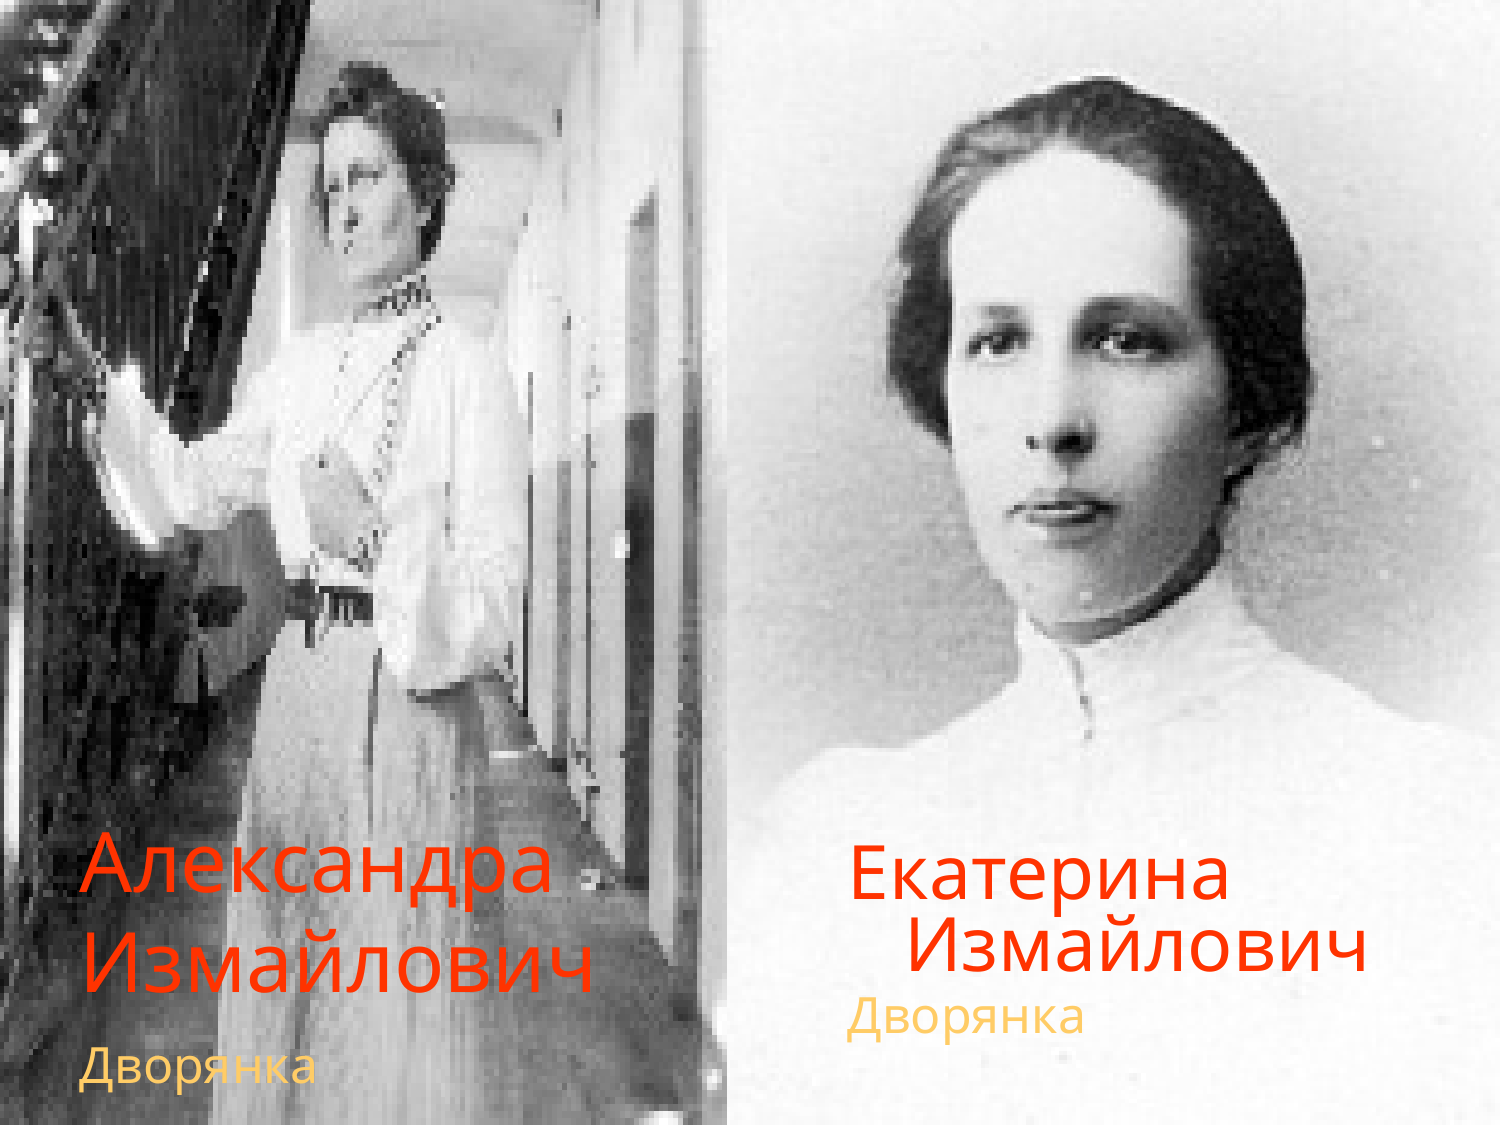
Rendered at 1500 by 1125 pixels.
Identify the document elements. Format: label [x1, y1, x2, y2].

list [728, 0, 1500, 1125]
list [0, 0, 727, 1125]
